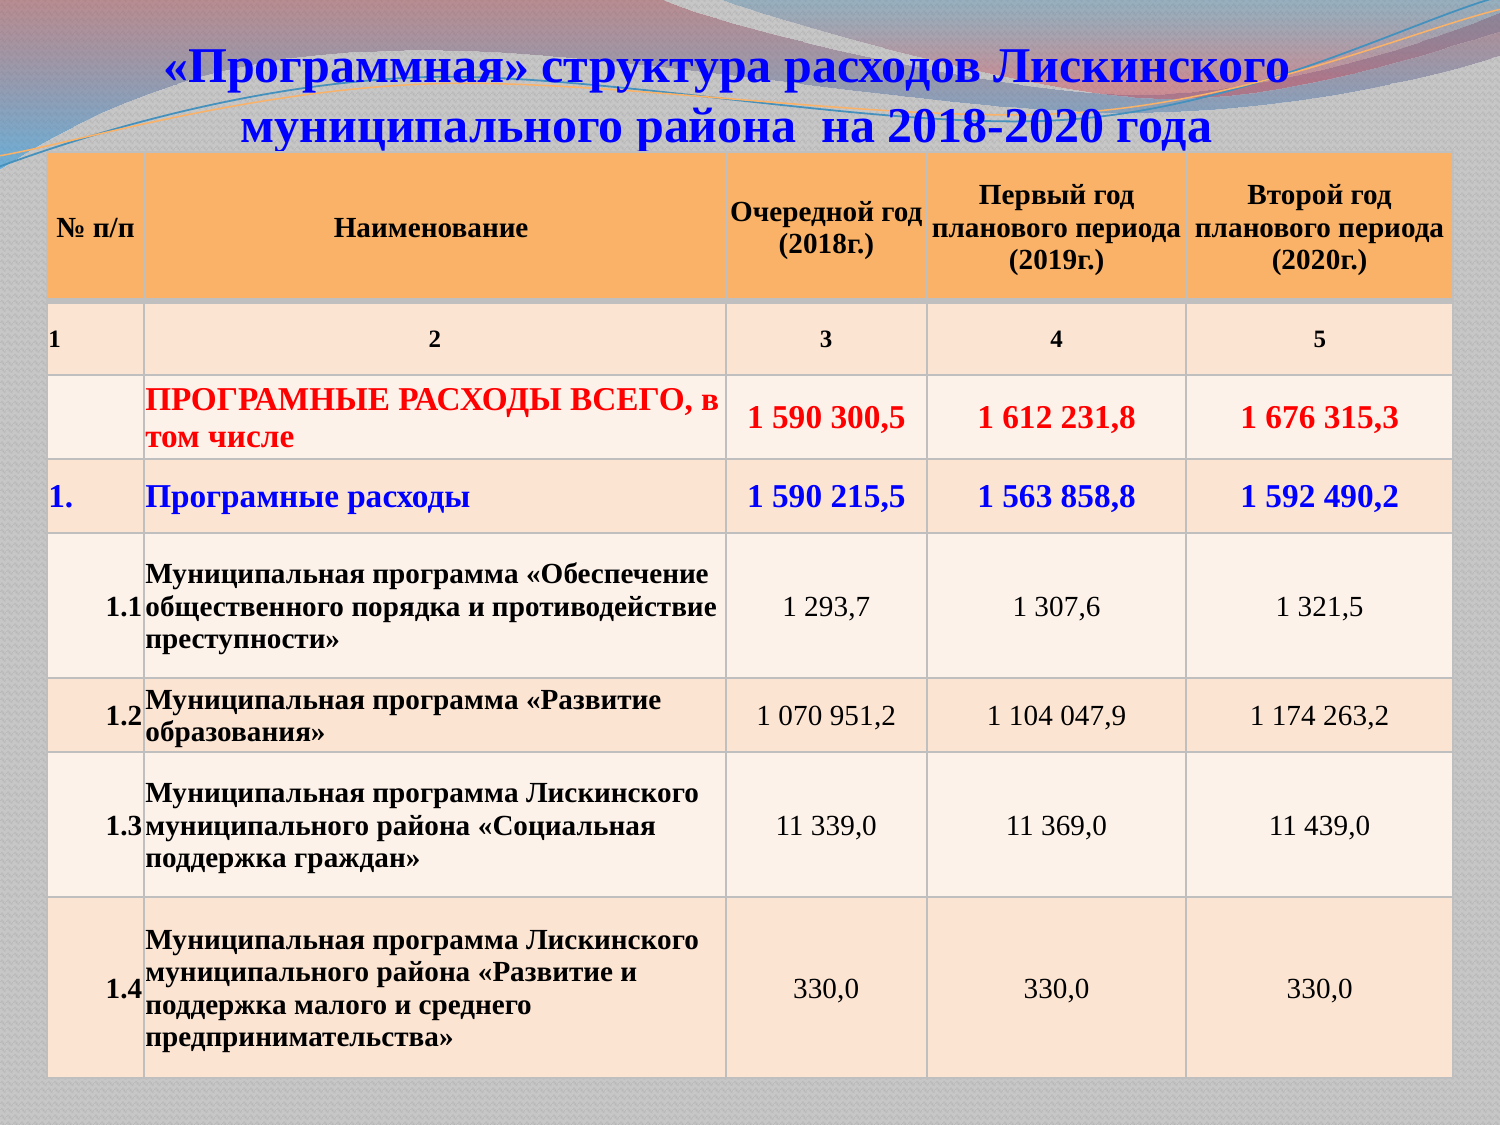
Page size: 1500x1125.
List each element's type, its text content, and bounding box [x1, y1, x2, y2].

table_header № п/п [48, 153, 143, 298]
table_cell 5 [1187, 304, 1452, 374]
table_cell ПРОГРАМНЫЕ РАСХОДЫ ВСЕГО, в том числе [145, 376, 725, 458]
table_cell 1 676 315,3 [1187, 376, 1452, 458]
table_cell 330,0 [928, 898, 1185, 1077]
table_cell 1 612 231,8 [928, 376, 1185, 458]
table_cell 11 439,0 [1187, 753, 1452, 896]
table_cell 11 339,0 [727, 753, 926, 896]
table_cell 1 321,5 [1187, 534, 1452, 677]
table_cell Муниципальная программа «Развитие образования» [145, 679, 725, 751]
title «Программная» структура расходов Лискинского муниципального района на 2018-2020 года [35, 35, 1418, 153]
table_cell 1.1 [48, 534, 143, 677]
table_cell Муниципальная программа «Обеспечение общественного порядка и противодействие преступности» [145, 534, 725, 677]
table_cell Програмные расходы [145, 460, 725, 532]
table_header Первый год планового периода (2019г.) [928, 153, 1185, 298]
table_cell [48, 376, 143, 458]
table_cell 1 293,7 [727, 534, 926, 677]
table_cell 11 369,0 [928, 753, 1185, 896]
table_cell 1.2 [48, 679, 143, 751]
table_cell 4 [928, 304, 1185, 374]
table_header Очередной год (2018г.) [727, 153, 926, 298]
table_cell 1 174 263,2 [1187, 679, 1452, 751]
table_cell 1 104 047,9 [928, 679, 1185, 751]
table_header Наименование [145, 153, 725, 298]
table_cell 1 307,6 [928, 534, 1185, 677]
table_cell 330,0 [1187, 898, 1452, 1077]
table_cell 1.3 [48, 753, 143, 896]
table_cell 2 [145, 304, 725, 374]
table_cell 1 592 490,2 [1187, 460, 1452, 532]
table_cell 1. [48, 460, 143, 532]
table_cell Муниципальная программа Лискинского муниципального района «Социальная поддержка граждан» [145, 753, 725, 896]
table_cell 1 563 858,8 [928, 460, 1185, 532]
table_cell Муниципальная программа Лискинского муниципального района «Развитие и поддержка малого и среднего предпринимательства» [145, 898, 725, 1077]
table_cell 1 590 300,5 [727, 376, 926, 458]
table_cell 1 590 215,5 [727, 460, 926, 532]
table_cell 330,0 [727, 898, 926, 1077]
table_cell 1 070 951,2 [727, 679, 926, 751]
table_cell 3 [727, 304, 926, 374]
table_header Второй год планового периода (2020г.) [1187, 153, 1452, 298]
table_cell 1.4 [48, 898, 143, 1077]
table_cell 1 [48, 304, 143, 374]
